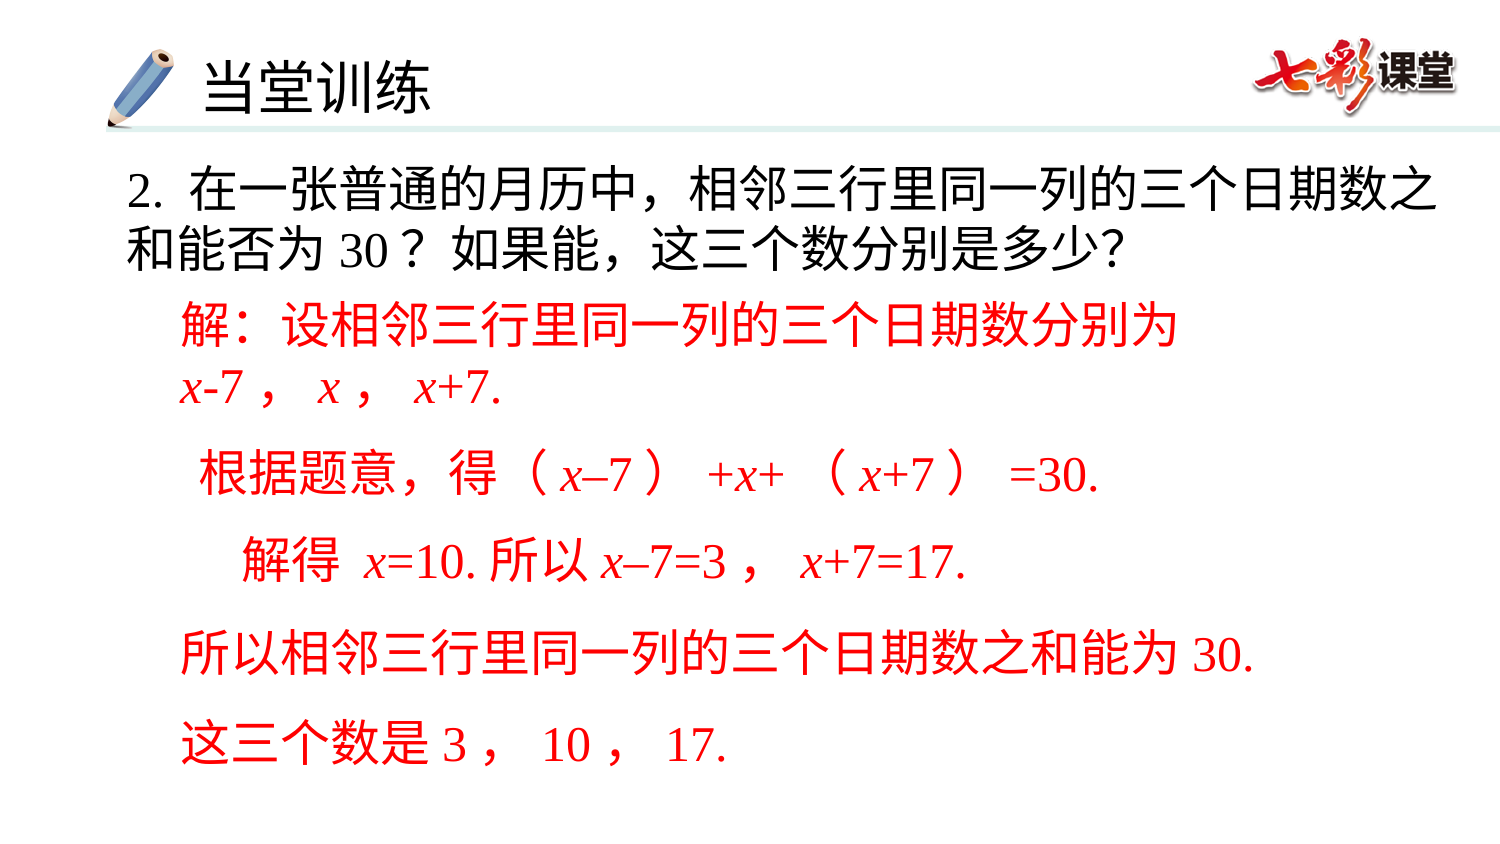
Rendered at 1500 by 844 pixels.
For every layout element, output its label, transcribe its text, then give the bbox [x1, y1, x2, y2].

text_box 根据题意，得（x–7）+x+（x+7）=30. [183, 434, 1418, 509]
picture [1249, 32, 1461, 118]
text_box 解：设相邻三行里同一列的三个日期数分别为 x-7，x，x+7. [165, 286, 1459, 422]
picture [100, 32, 181, 146]
text_box 解得 x=10.所以x–7=3，x+7=17. [226, 521, 1163, 583]
text_box 所以相邻三行里同一列的三个日期数之和能为30. 这三个数是3，10，17. [165, 583, 1400, 779]
text_box 2. 在一张普通的月历中，相邻三行里同一列的三个日期数之和能否为30？如果能，这三个数分别是多少？ [112, 150, 1459, 285]
